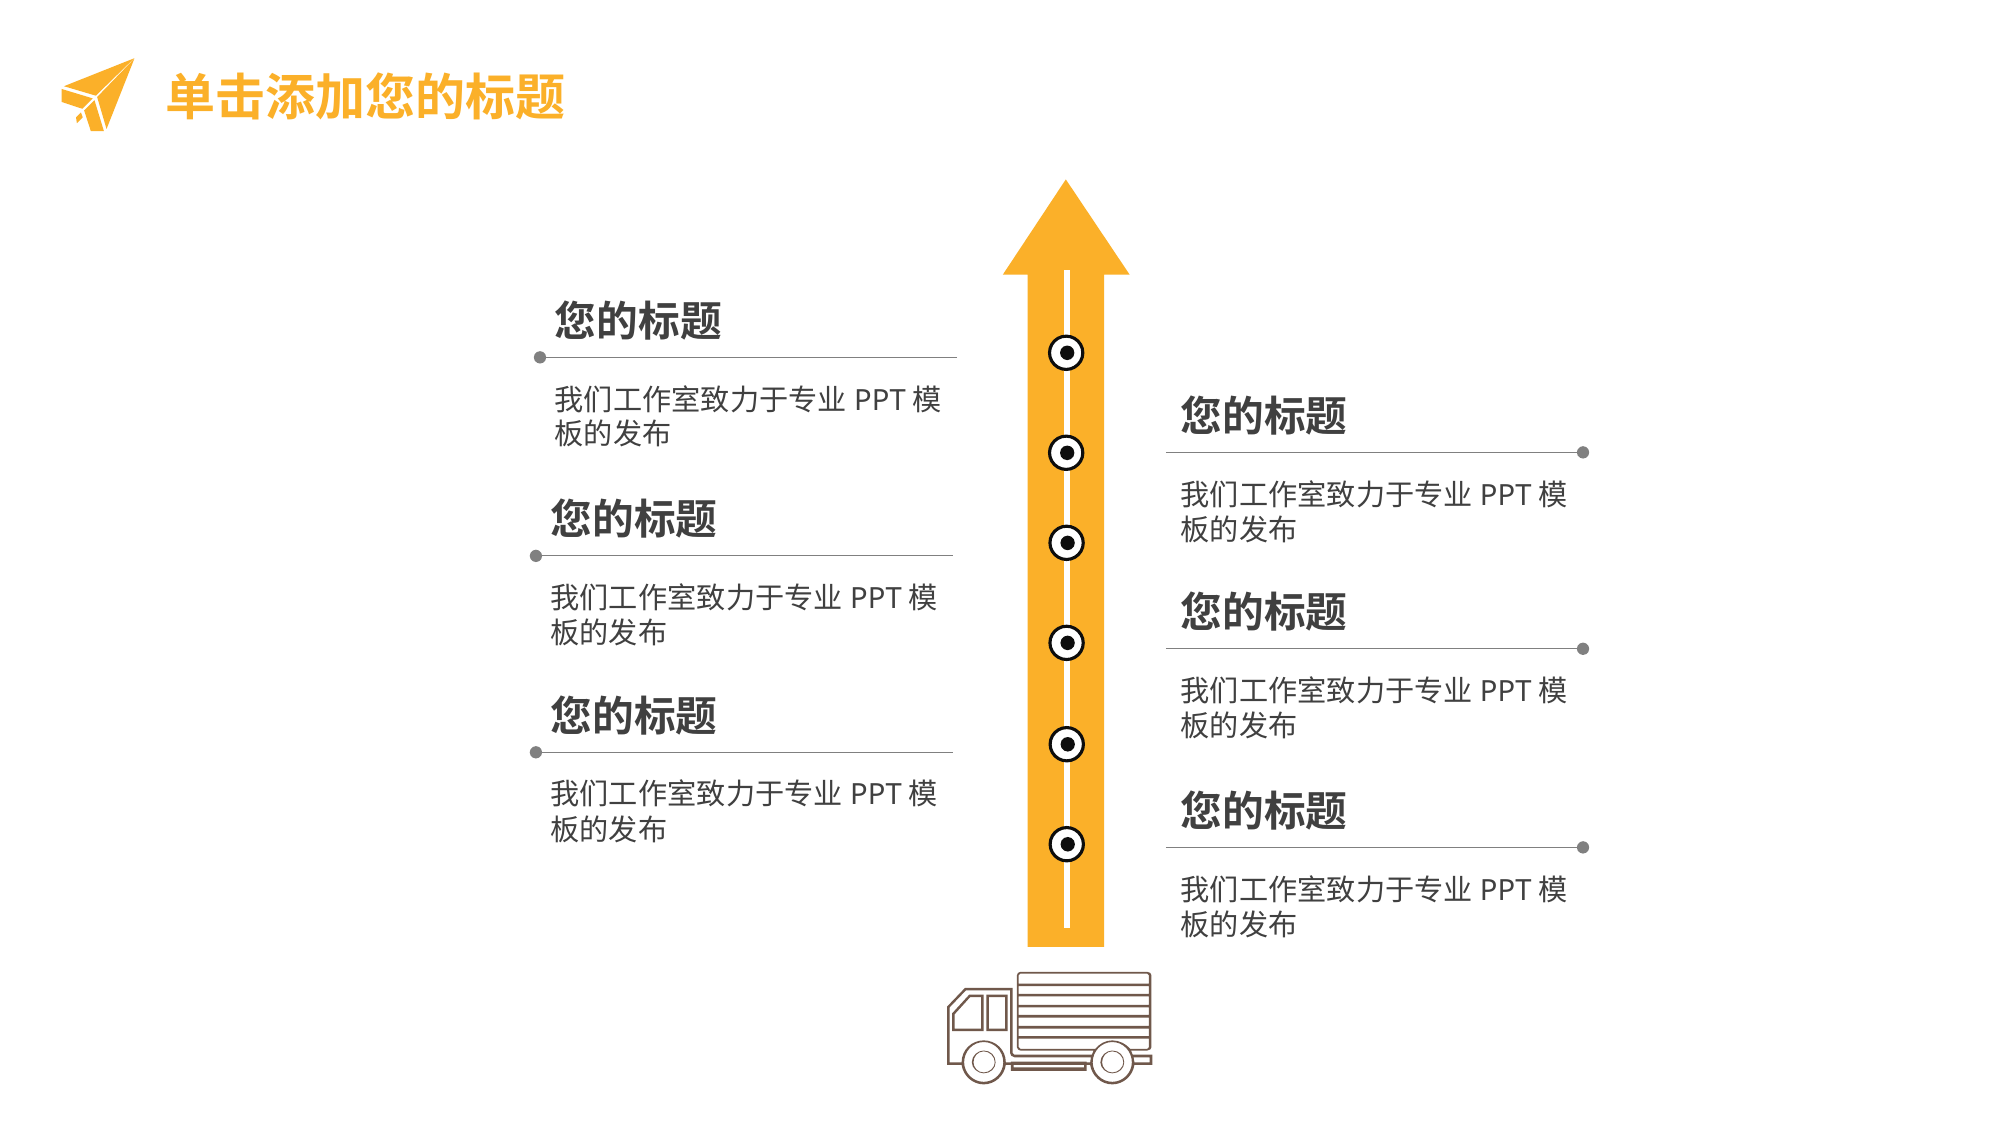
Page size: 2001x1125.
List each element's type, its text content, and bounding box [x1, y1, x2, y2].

text_box 单击添加您的标题 [150, 58, 580, 133]
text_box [61, 58, 135, 132]
text_box [947, 971, 1153, 1085]
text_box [535, 287, 987, 855]
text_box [1002, 179, 1130, 947]
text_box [1165, 382, 1604, 950]
